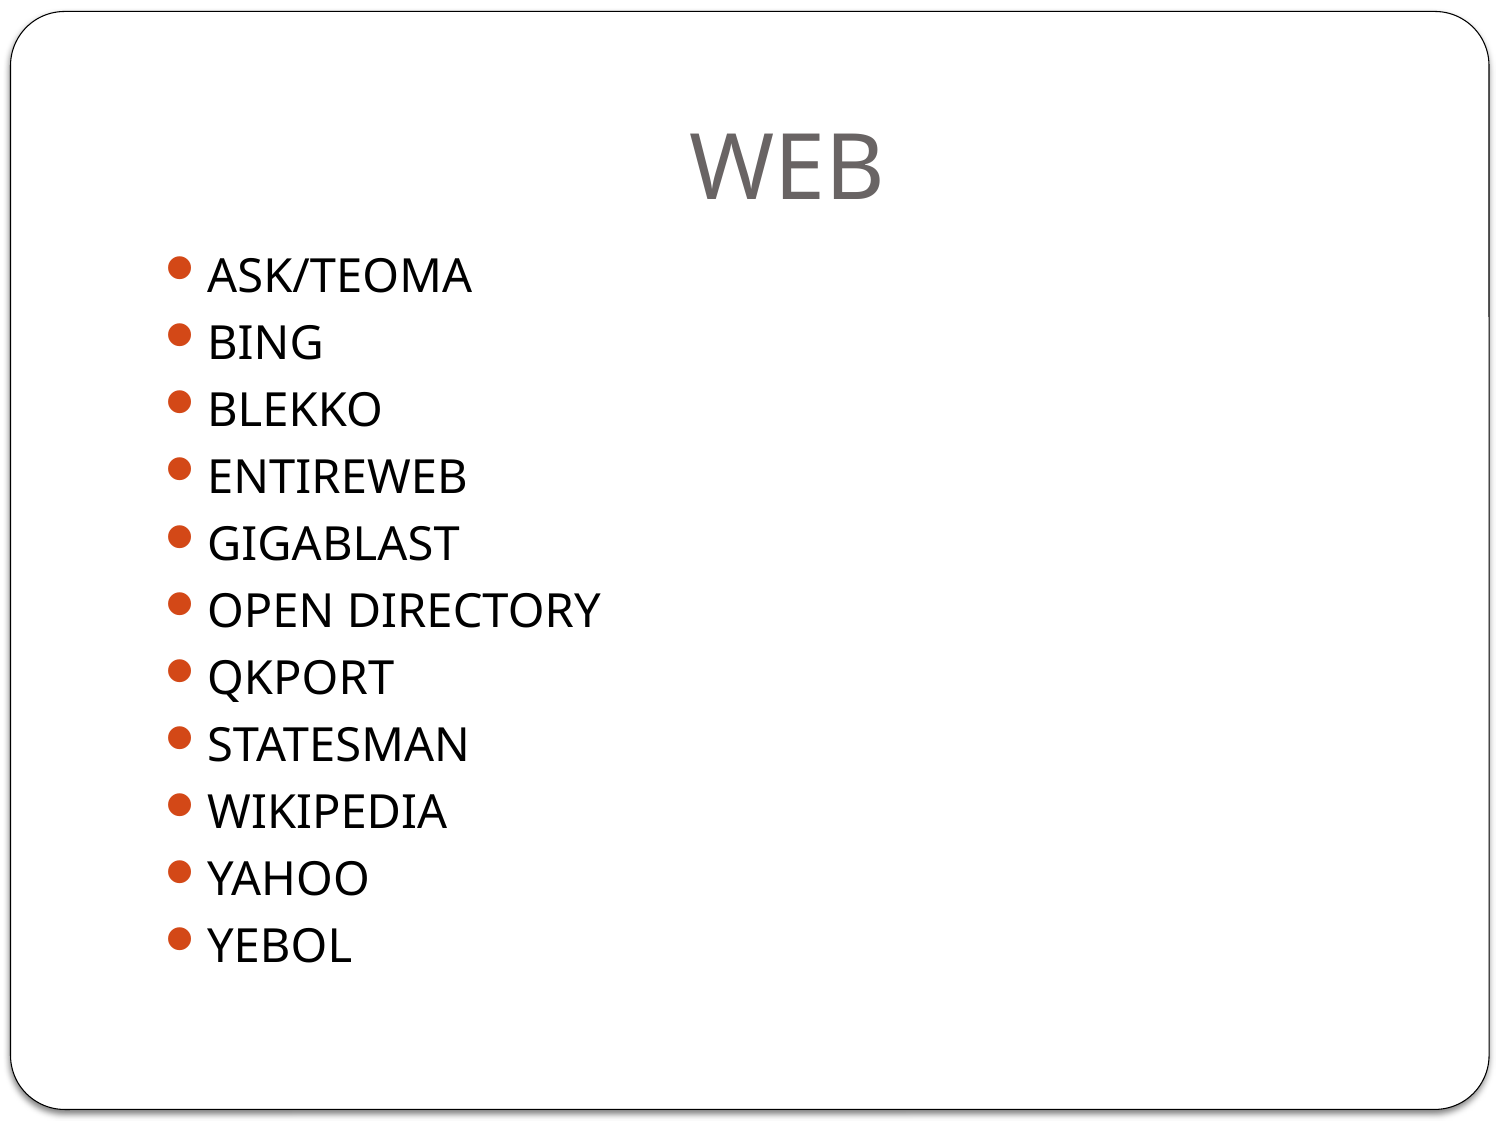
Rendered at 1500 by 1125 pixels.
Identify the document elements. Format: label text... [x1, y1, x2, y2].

title WEB [150, 45, 1425, 233]
list ASK/TEOMA BING BLEKKO ENTIREWEB GIGABLAST OPEN DIRECTORY QKPORT STATESMAN WIKIPEDIA YAHOO YEBOL [150, 237, 1425, 988]
